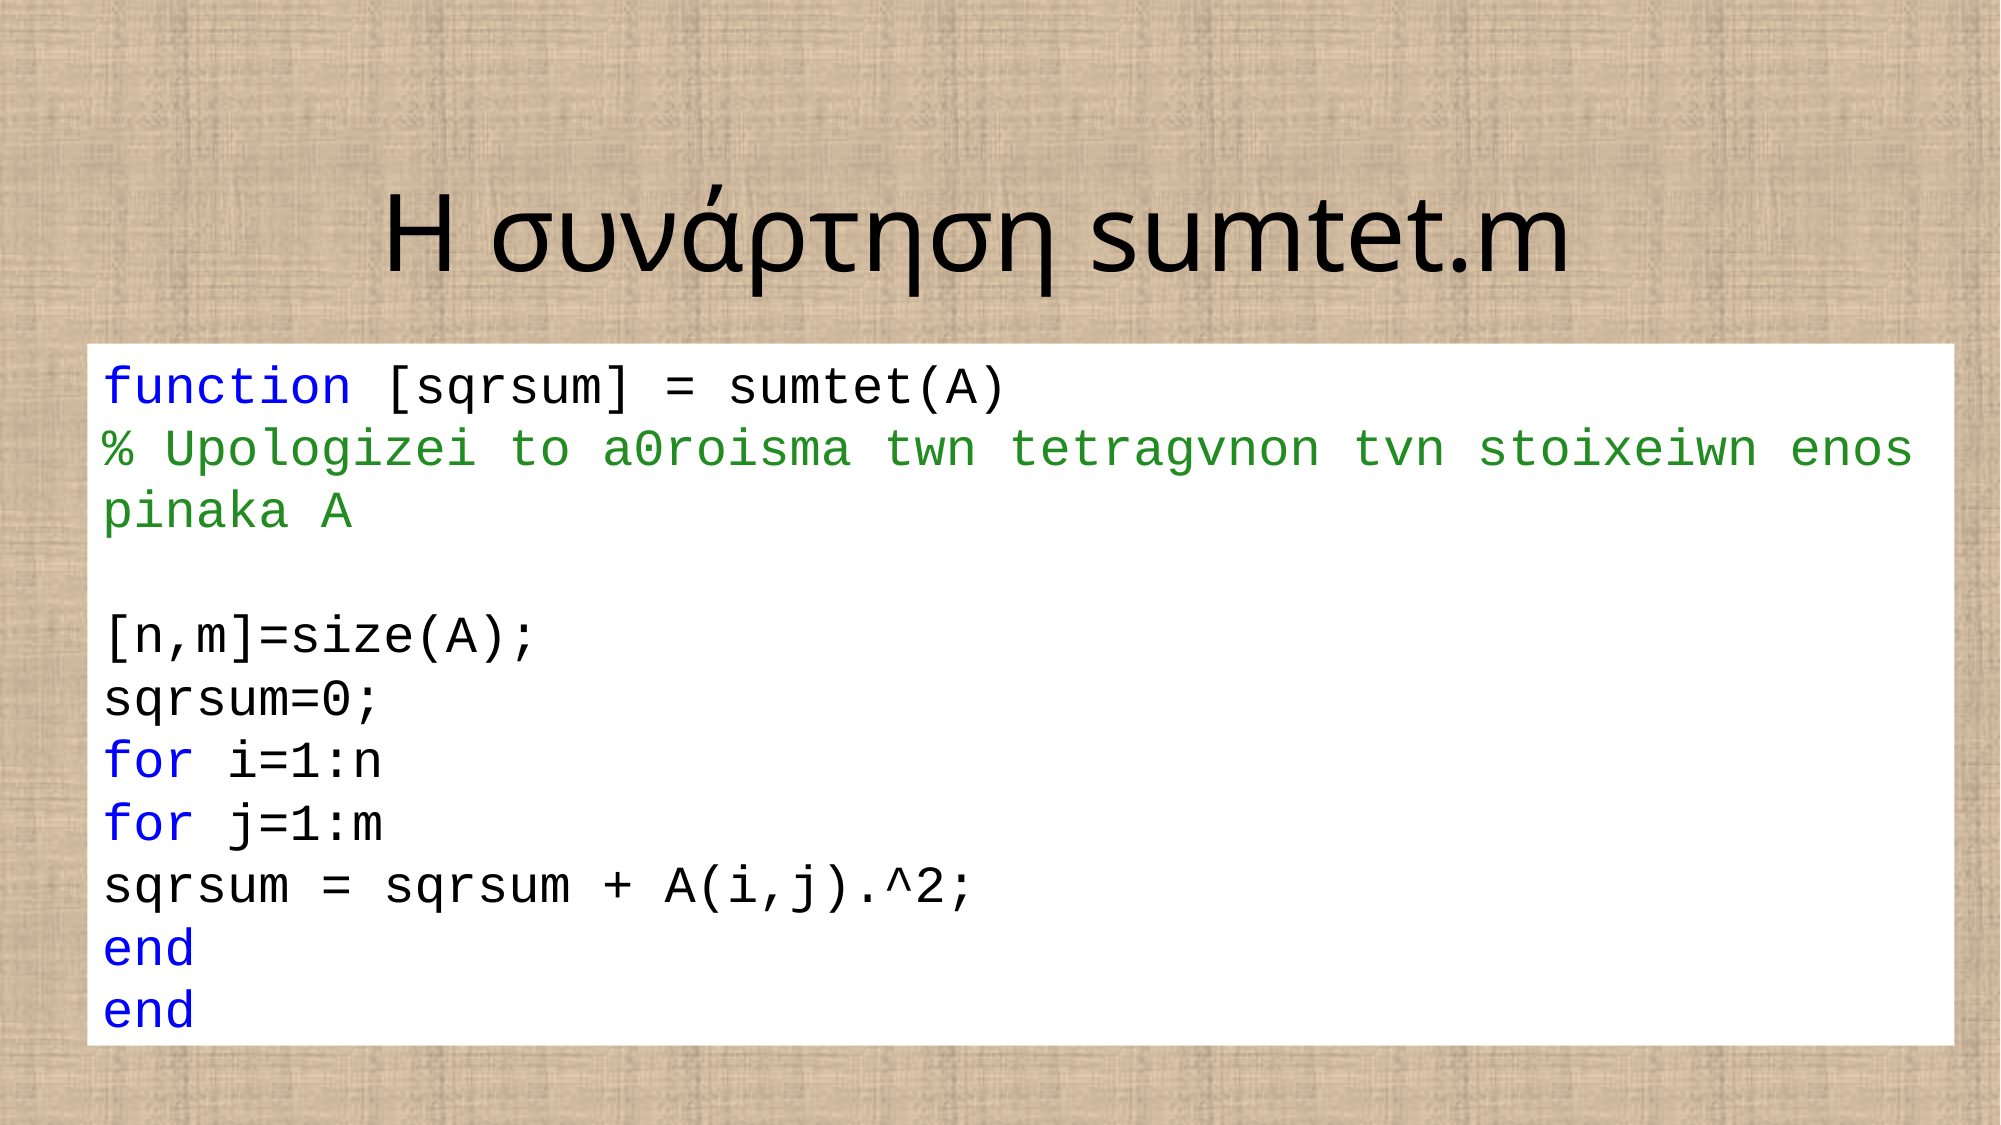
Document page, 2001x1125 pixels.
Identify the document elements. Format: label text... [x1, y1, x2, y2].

text_box function [sqrsum] = sumtet(A) % Upologizei to a0roisma twn tetragvnon tvn stoixeiwn enos pinaka A [n,m]=size(A); sqrsum=0; for i=1:n for j=1:m sqrsum = sqrsum + A(i,j).^2; end end [87, 343, 1955, 1046]
title Η συνάρτηση sumtet.m [227, 53, 1728, 302]
